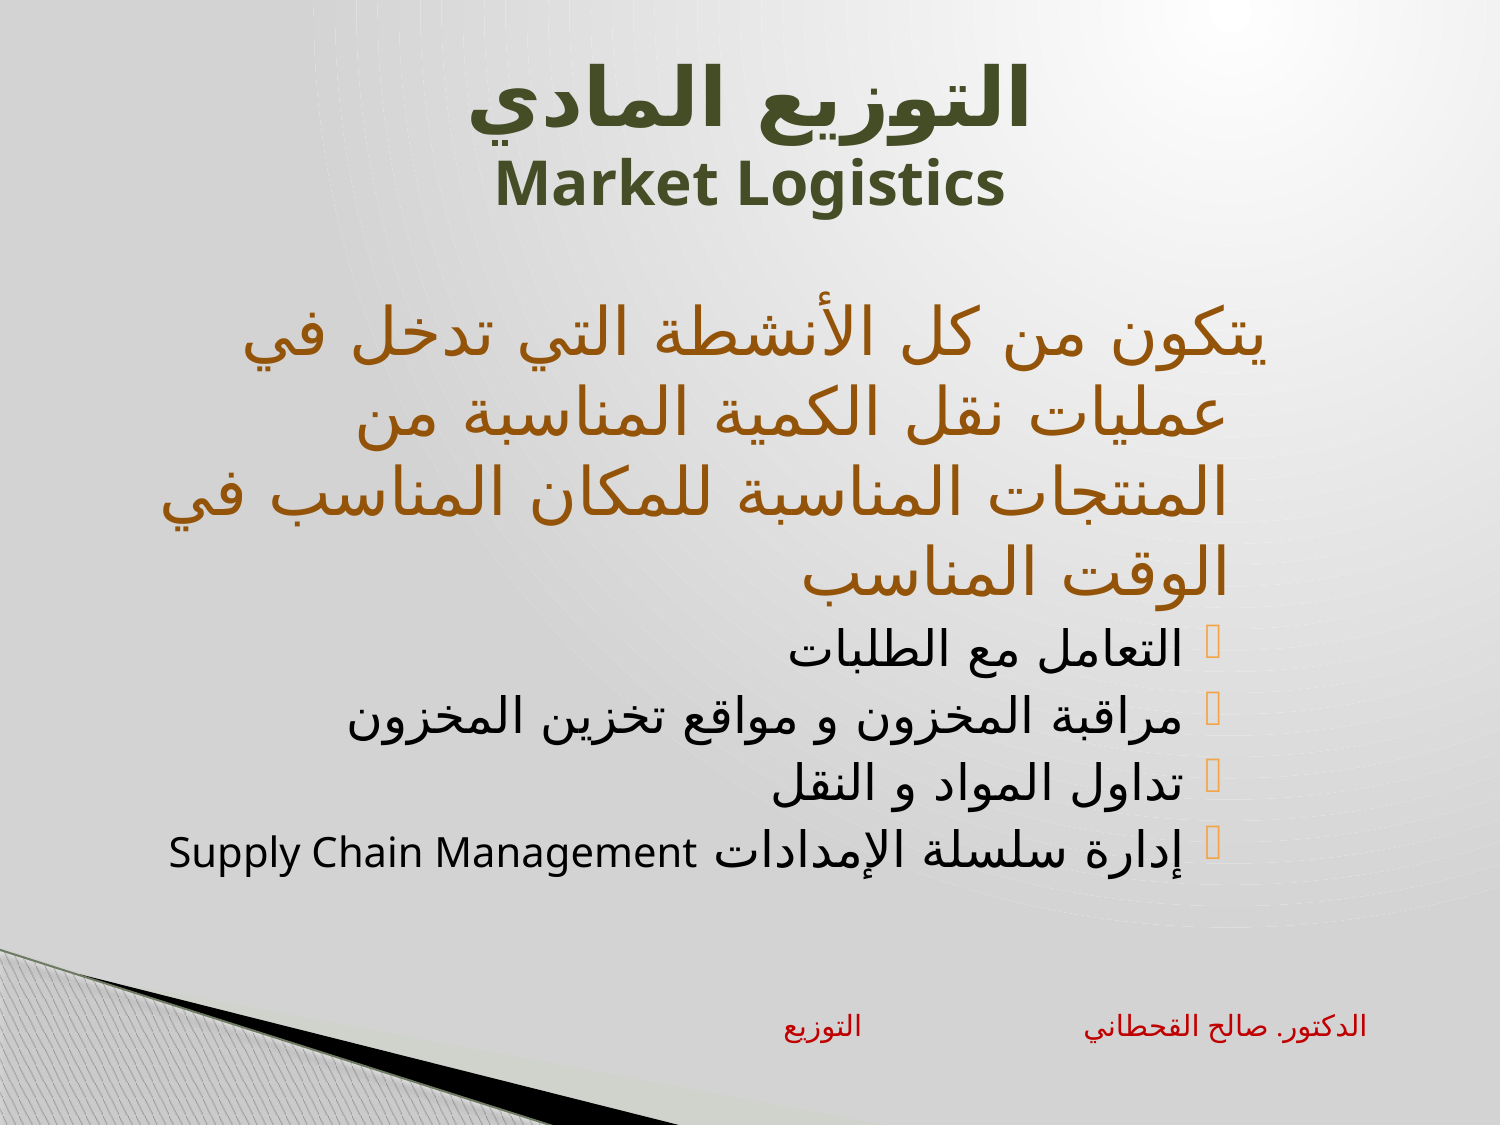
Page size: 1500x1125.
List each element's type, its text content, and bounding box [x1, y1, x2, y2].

footer التوزيع الدكتور. صالح القحطاني [585, 1019, 1383, 1080]
title التوزيع المادي Market Logistics [112, 37, 1388, 225]
list يتكون من كل الأنشطة التي تدخل في عمليات نقل الكمية المناسبة من المنتجات المناسبة للمكان المناسب في الوقت المناسب التعامل مع الطلبات مراقبة المخزون و مواقع تخزين المخزون تداول المواد و النقل إدارة سلسلة الإمدادات Supply Chain Management [112, 281, 1388, 1032]
